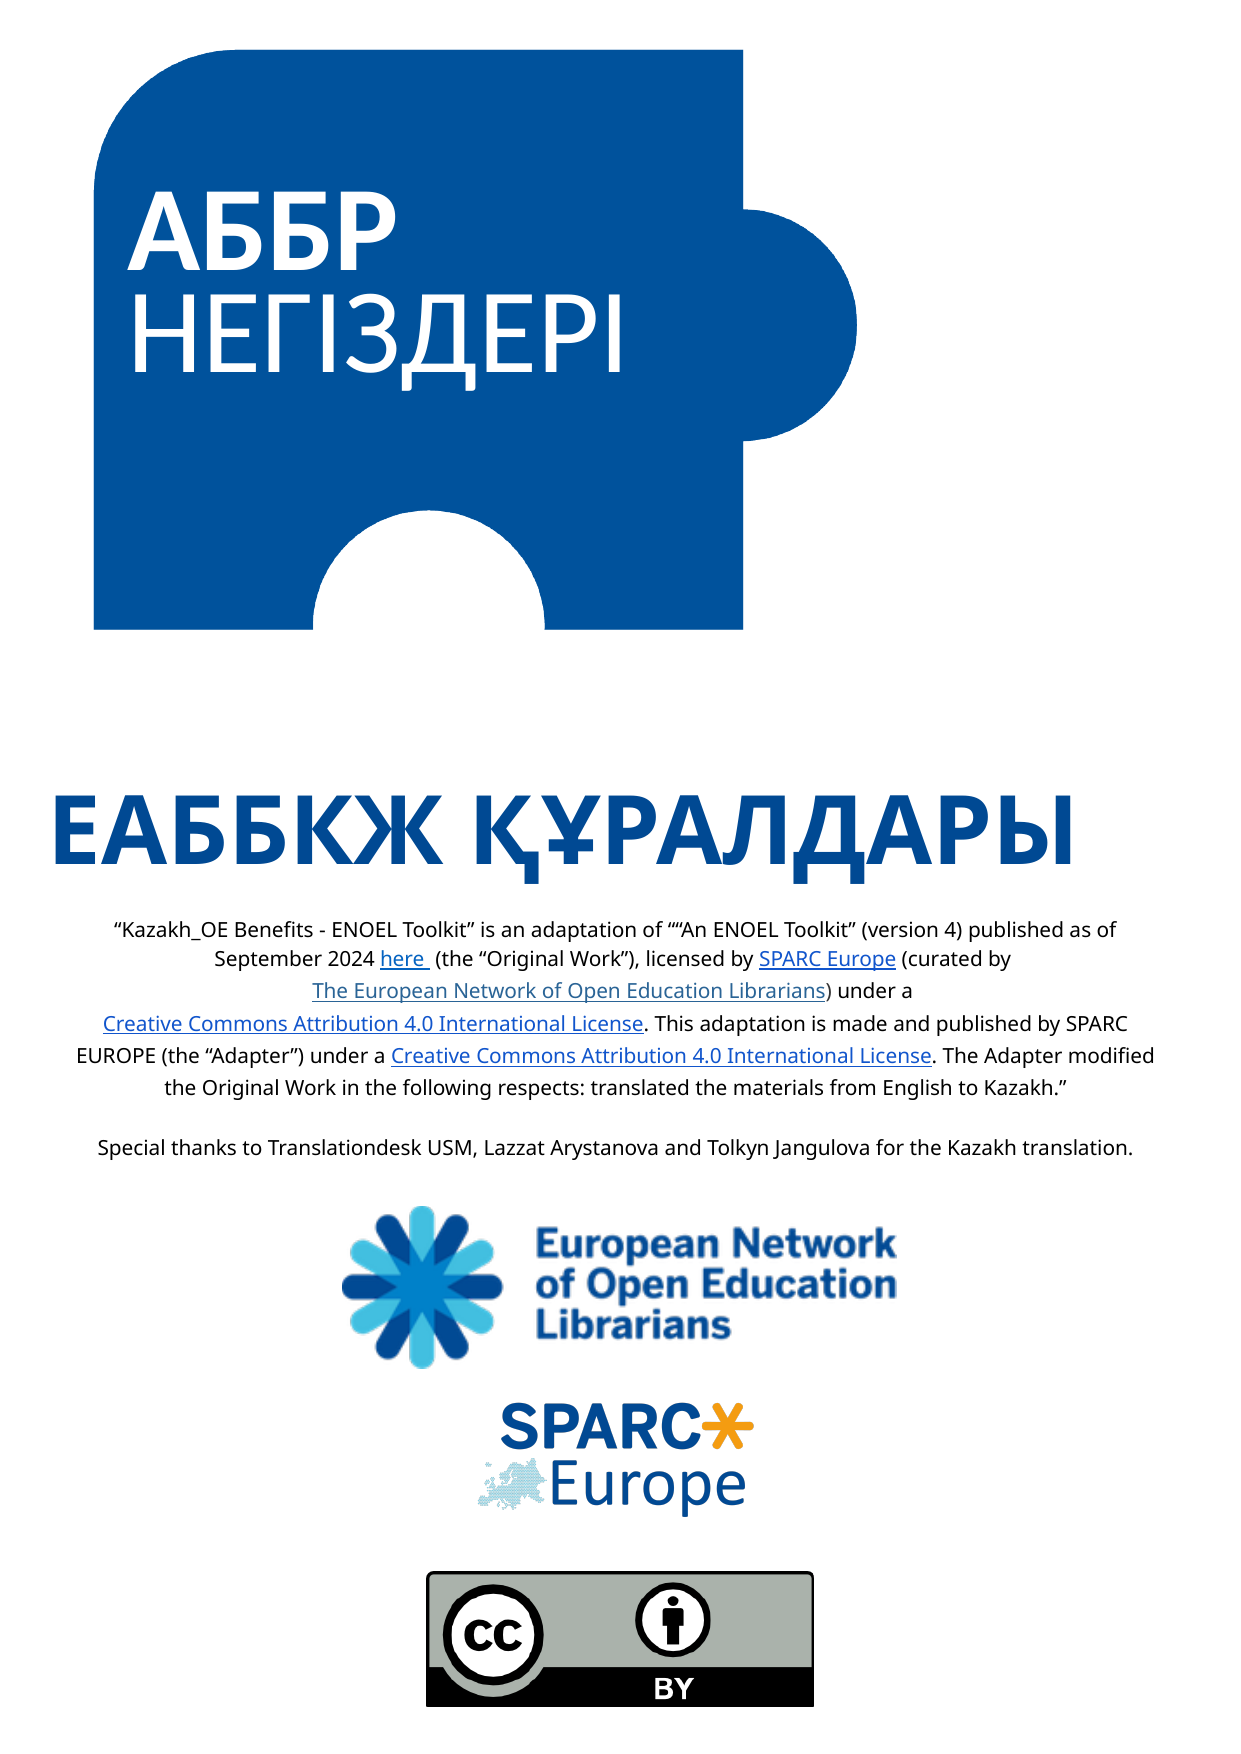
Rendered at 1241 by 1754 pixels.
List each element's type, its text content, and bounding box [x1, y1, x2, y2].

picture [425, 1571, 815, 1708]
text_box ЕАББКЖ ҚҰРАЛДАРЫ [32, 753, 1198, 899]
picture [342, 1206, 898, 1522]
picture [93, 49, 857, 630]
text_box “Kazakh_OE Benefits - ENOEL Toolkit” is an adaptation of ““An ENOEL Toolkit” (version 4) published as of September 2024 here (the “Original Work”), licensed by SPARC Europe (curated by The European Network of Open Education Librarians) under a Creative Commons Attribution 4.0 International License. This adaptation is made and published by SPARC EUROPE (the “Adapter”) under a Creative Commons Attribution 4.0 International License. The Adapter modified the Original Work in the following respects: translated the materials from English to Kazakh.” Special thanks to Translationdesk USM, Lazzat Arystanova and Tolkyn Jangulova for the Kazakh translation. [55, 899, 1176, 1217]
